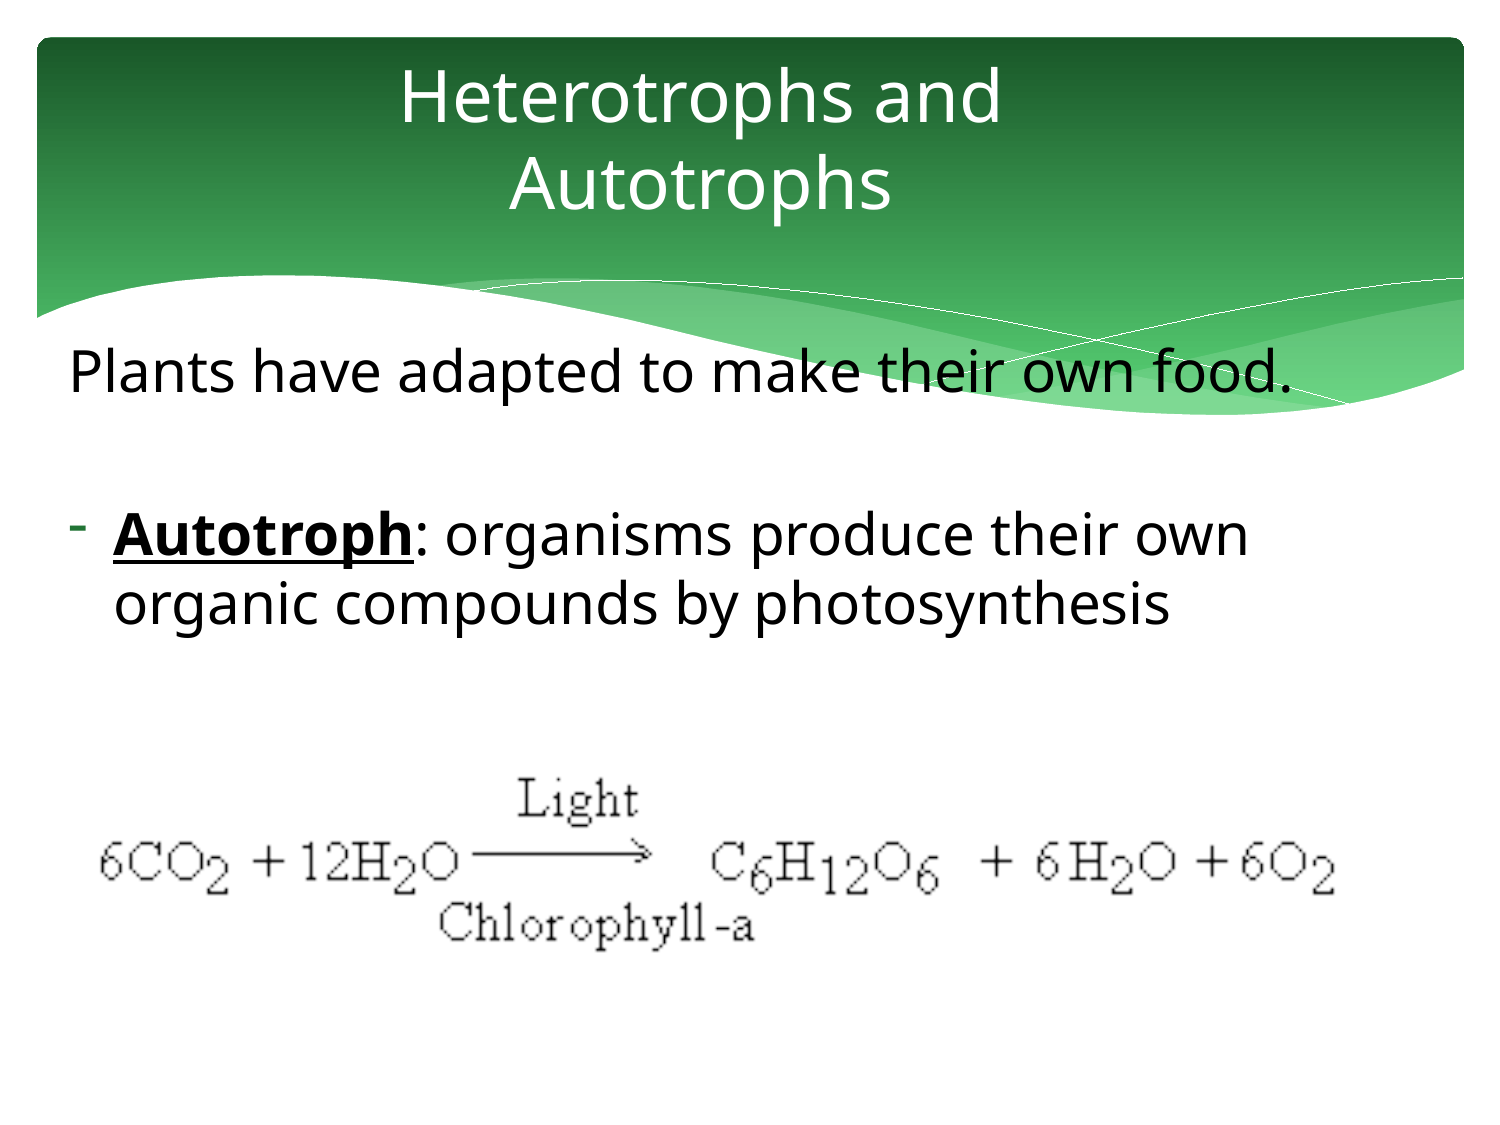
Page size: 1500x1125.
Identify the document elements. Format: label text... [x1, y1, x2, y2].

title Heterotrophs and Autotrophs [183, 42, 1220, 232]
list Plants have adapted to make their own food. Autotroph: organisms produce their own organic compounds by photosynthesis [53, 326, 1424, 1069]
picture [88, 715, 1353, 999]
